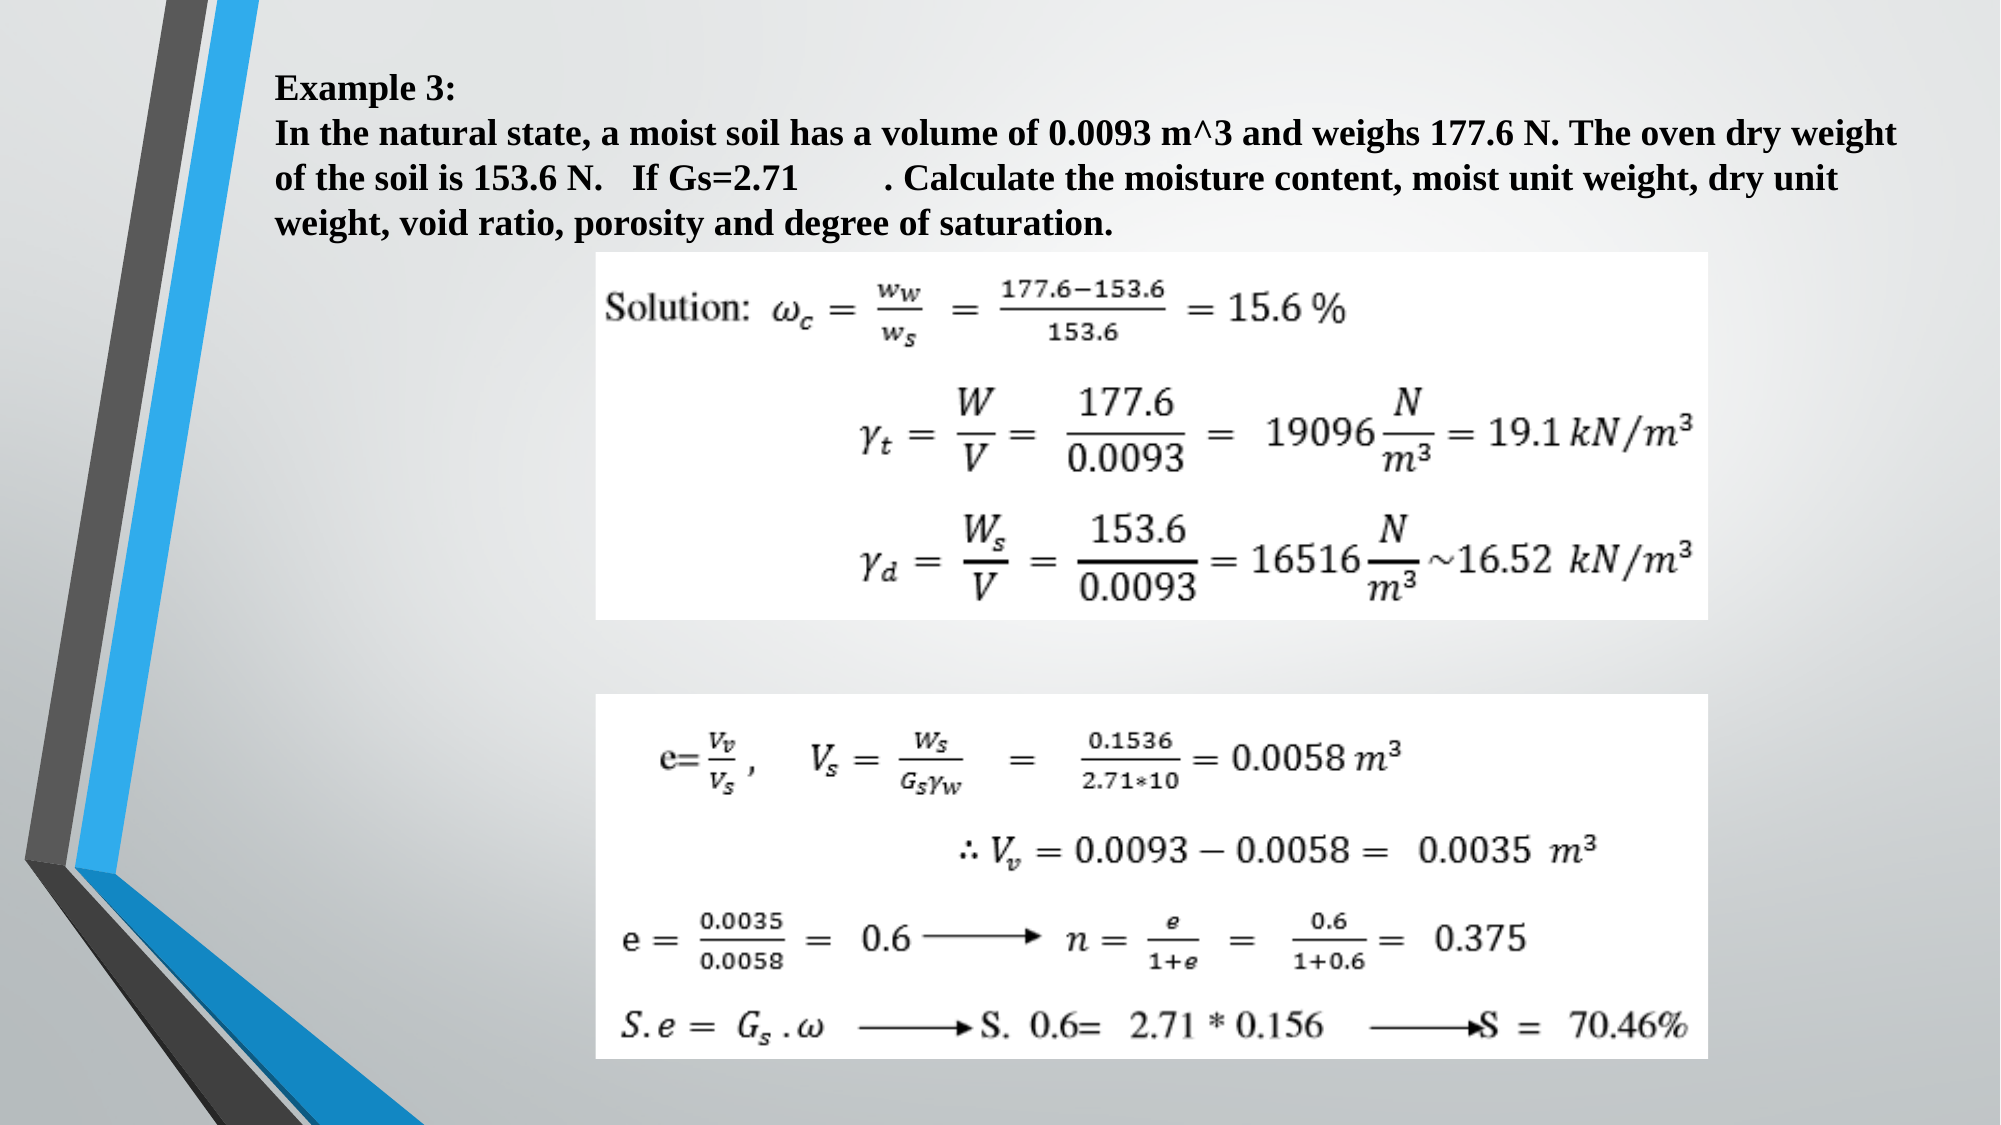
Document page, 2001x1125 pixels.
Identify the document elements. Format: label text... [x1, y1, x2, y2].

picture [595, 693, 1709, 1060]
text_box Example 3: In the natural state, a moist soil has a volume of 0.0093 m^3 and weighs 177.6 N. The oven dry weight of the soil is 153.6 N. If Gs=2.71 . Calculate the moisture content, moist unit weight, dry unit weight, void ratio, porosity and degree of saturation. [259, 55, 1939, 251]
picture [595, 252, 1709, 620]
